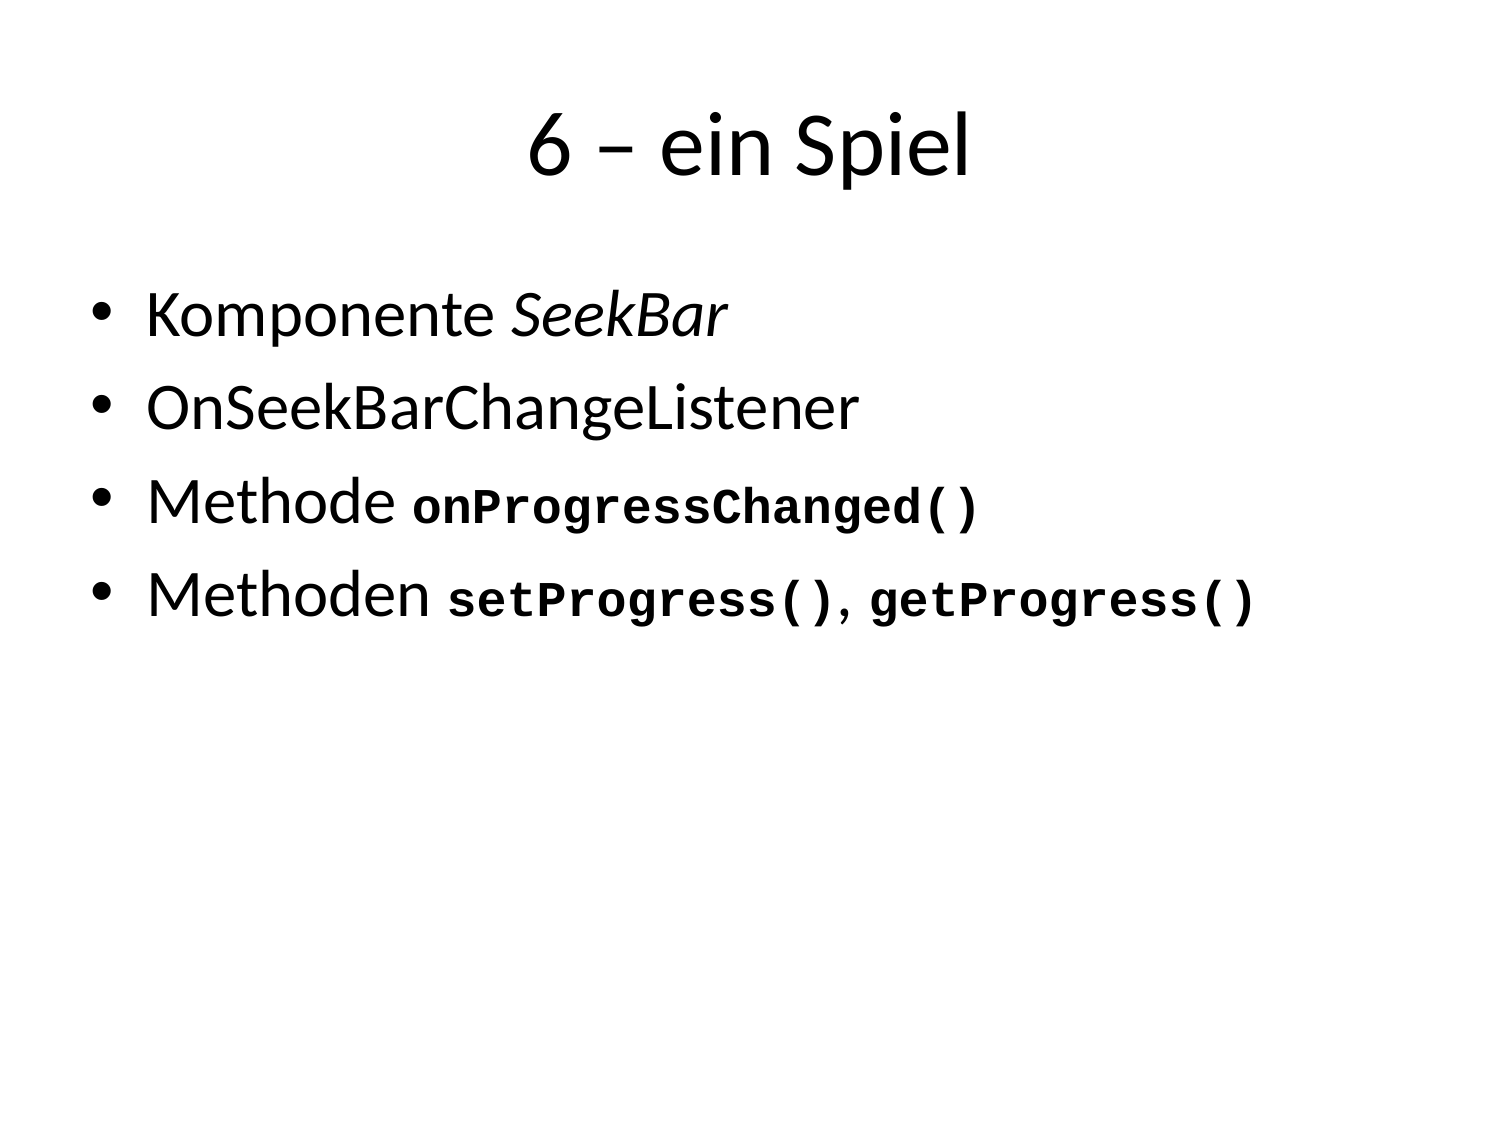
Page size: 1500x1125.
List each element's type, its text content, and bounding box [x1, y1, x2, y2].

list Komponente SeekBar OnSeekBarChangeListener Methode onProgressChanged() Methoden setProgress(), getProgress() [75, 262, 1425, 1005]
title 6 – ein Spiel [75, 45, 1425, 233]
